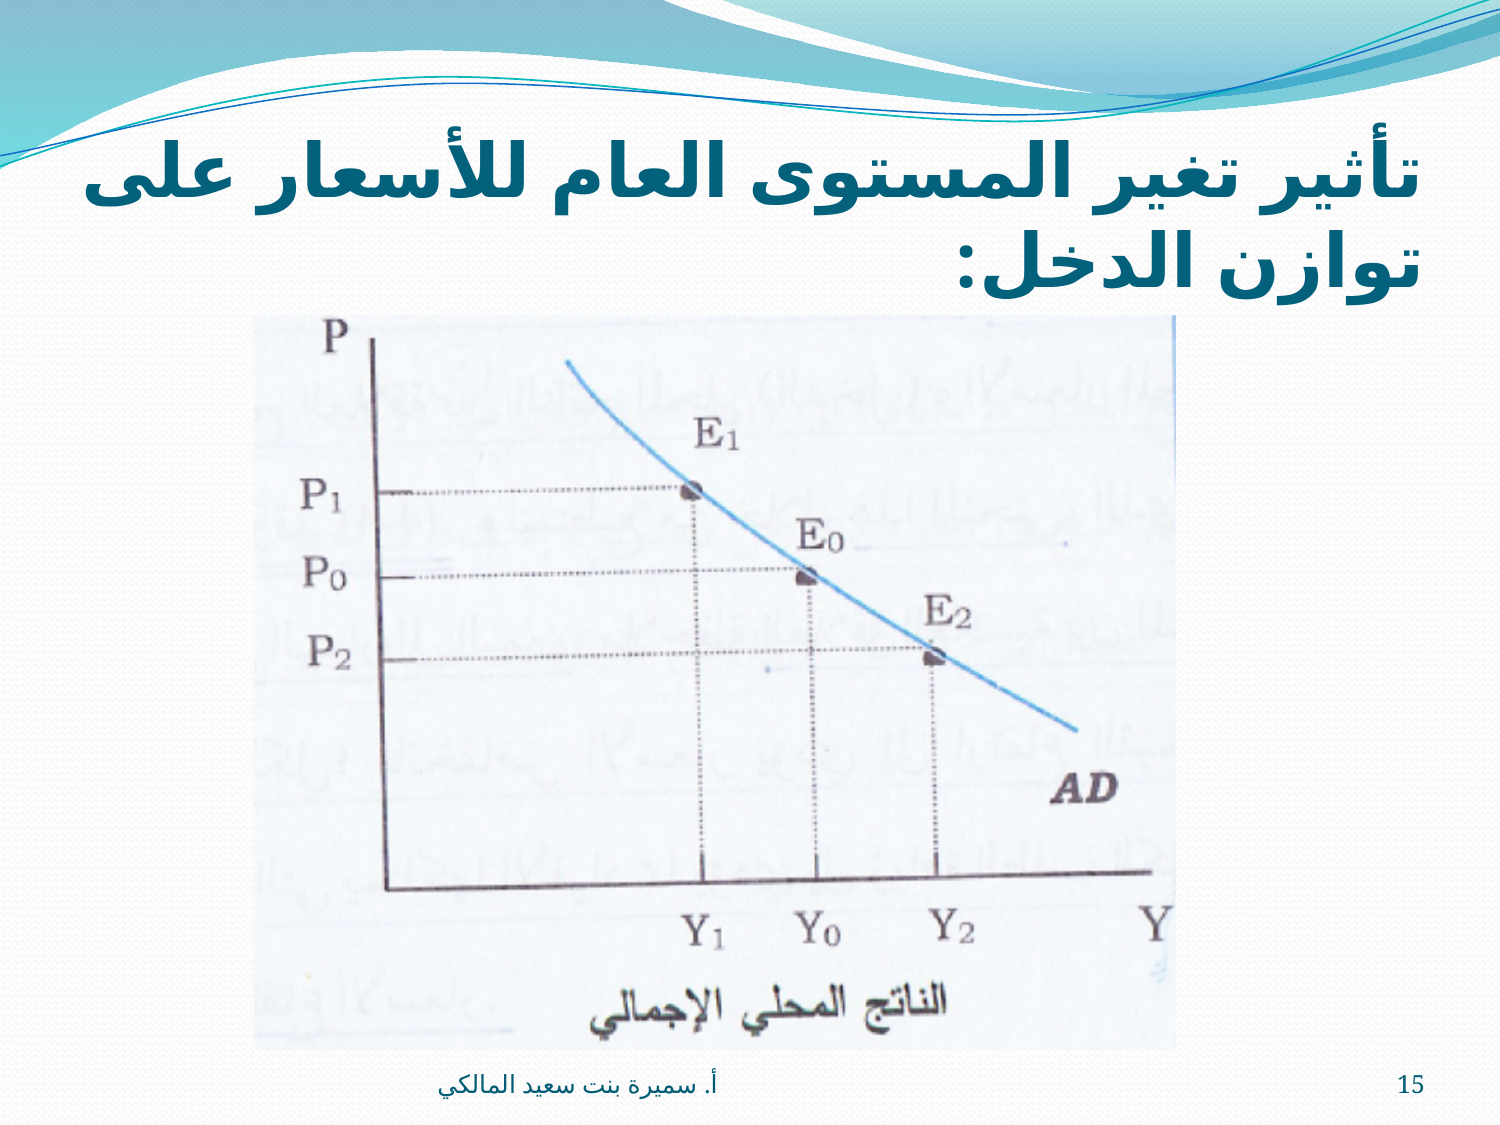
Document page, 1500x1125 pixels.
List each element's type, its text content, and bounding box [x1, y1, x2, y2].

footer أ. سميرة بنت سعيد المالكي [437, 1062, 988, 1103]
slide_number 15 [1299, 1042, 1425, 1103]
picture [253, 314, 1176, 1050]
title تأثير تغير المستوى العام للأسعار على توازن الدخل: [75, 115, 1425, 303]
